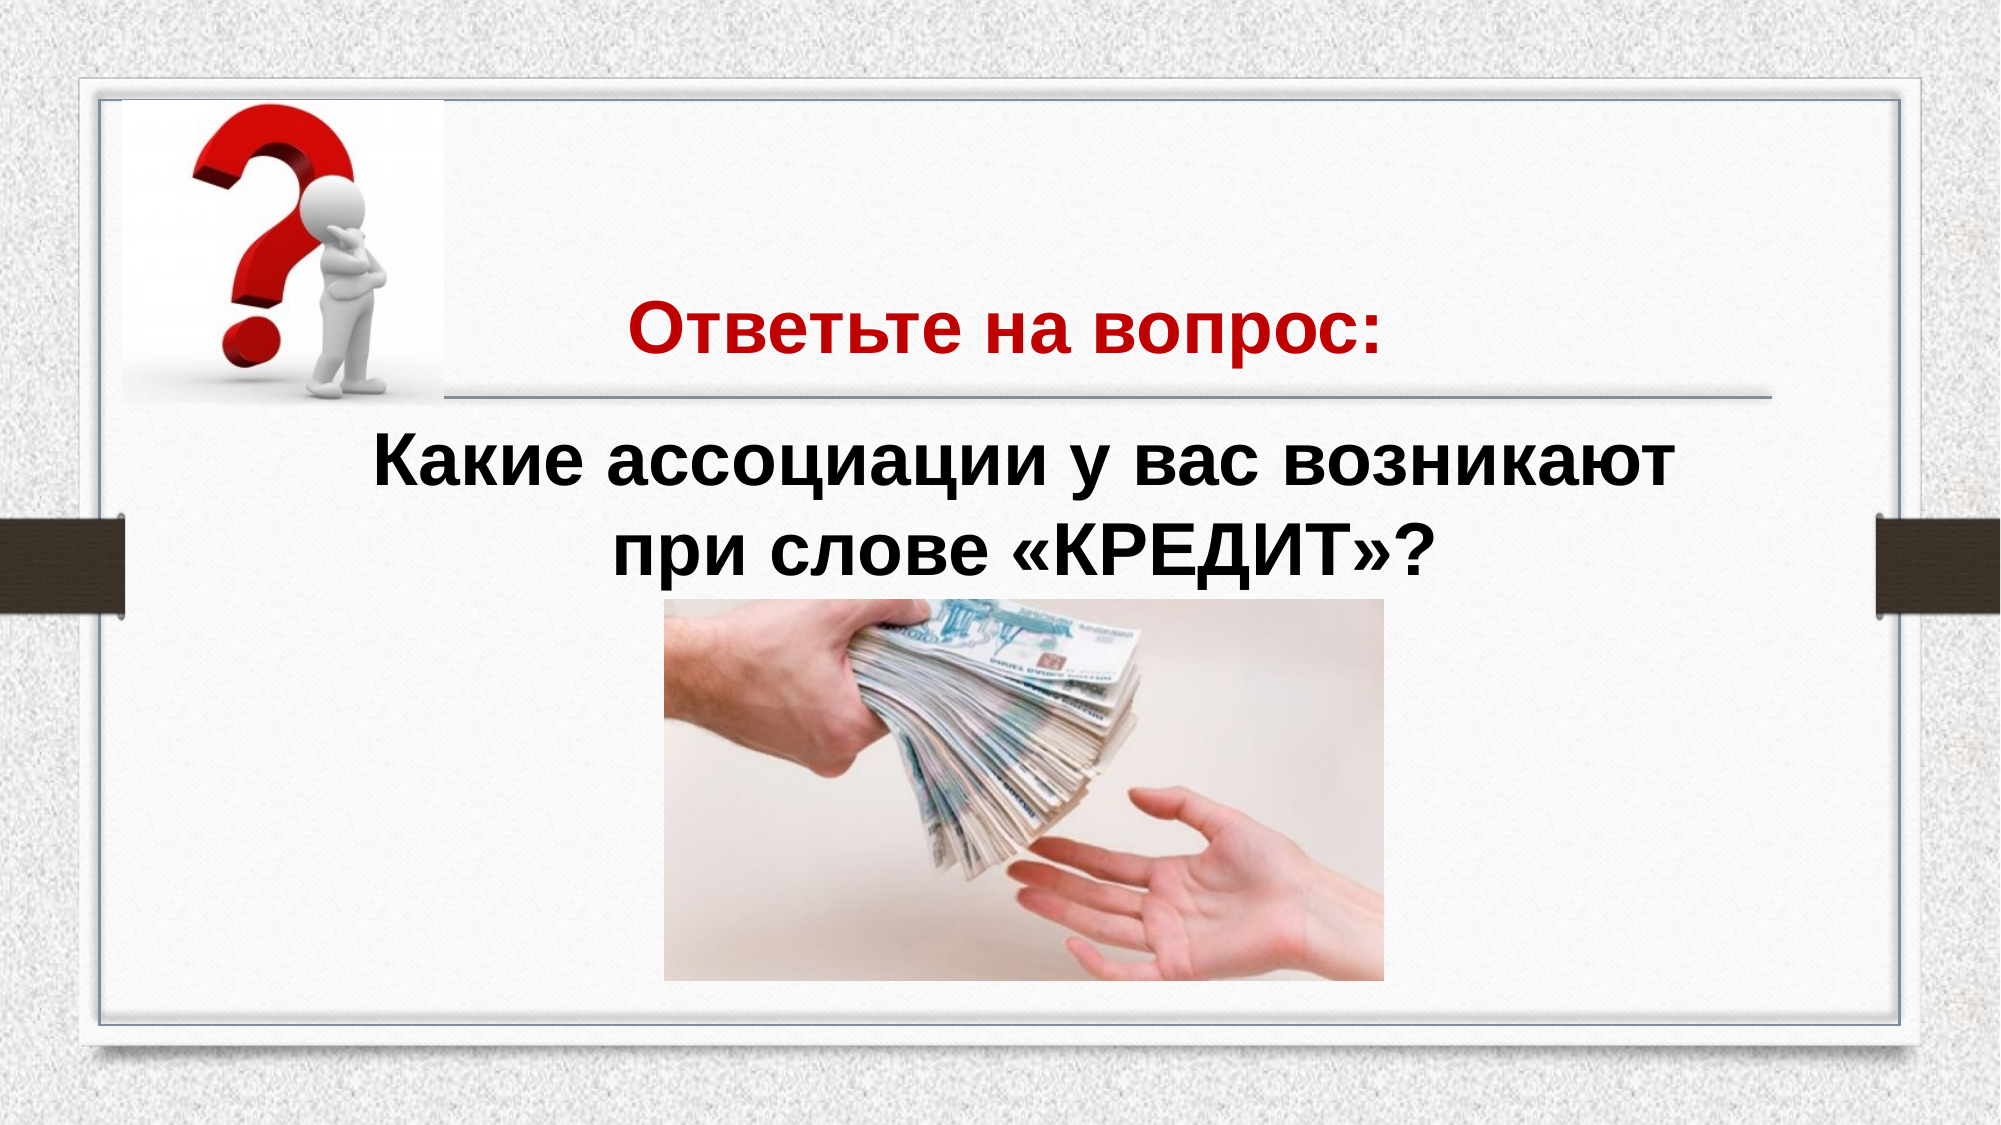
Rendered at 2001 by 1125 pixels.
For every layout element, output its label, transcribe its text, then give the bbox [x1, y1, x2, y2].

text_box Какие ассоциации у вас возникают при слове «КРЕДИТ»? [357, 402, 1694, 598]
picture [0, 0, 2001, 1125]
text_box Ответьте на вопрос: [448, 271, 1794, 379]
